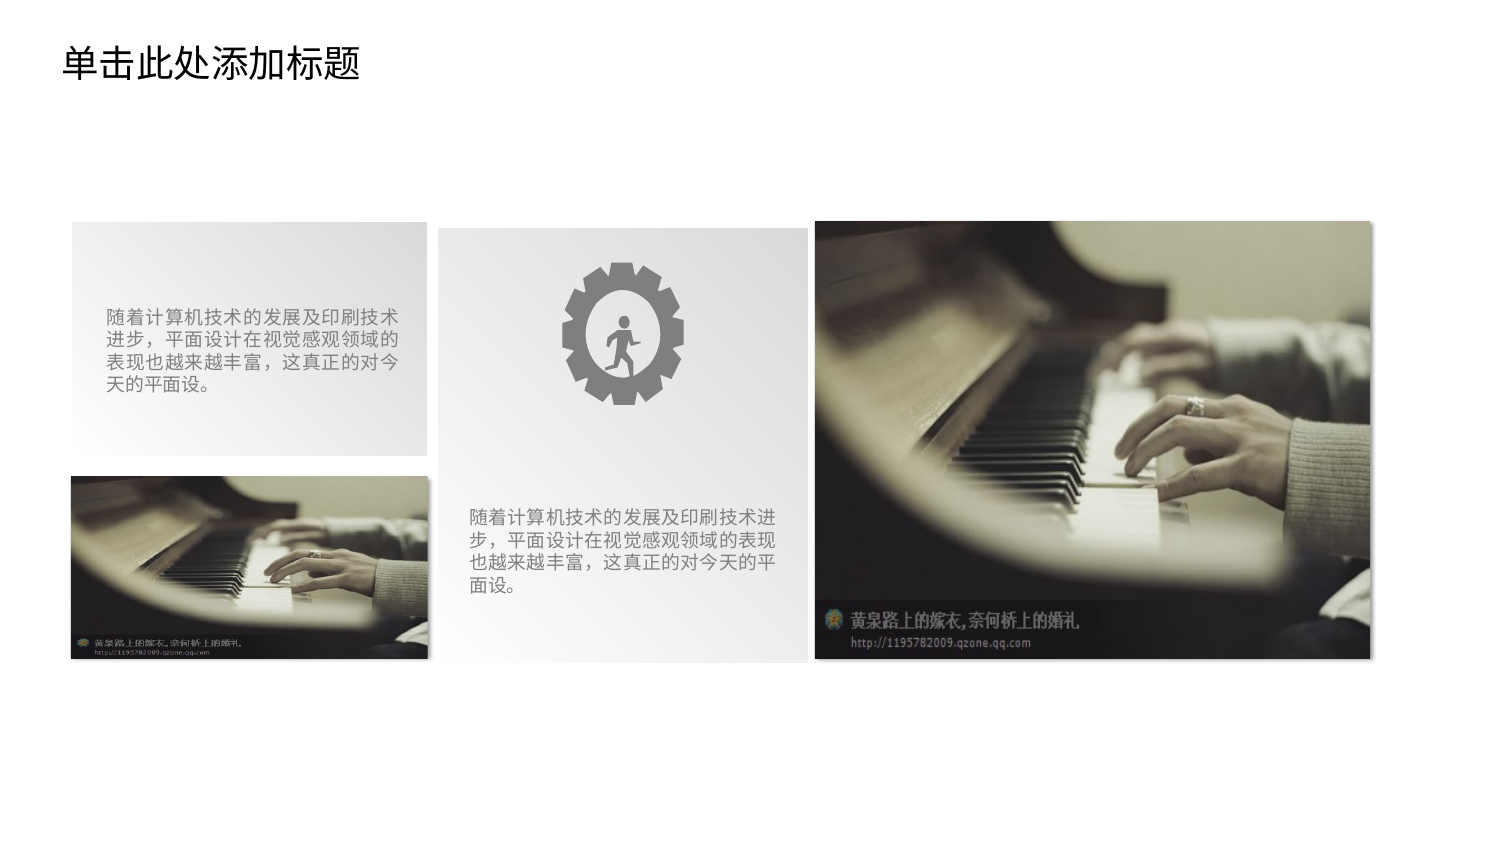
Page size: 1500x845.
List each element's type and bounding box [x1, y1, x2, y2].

text_box [813, 219, 1372, 660]
text_box [70, 220, 429, 458]
text_box [69, 475, 430, 660]
text_box [436, 226, 810, 665]
